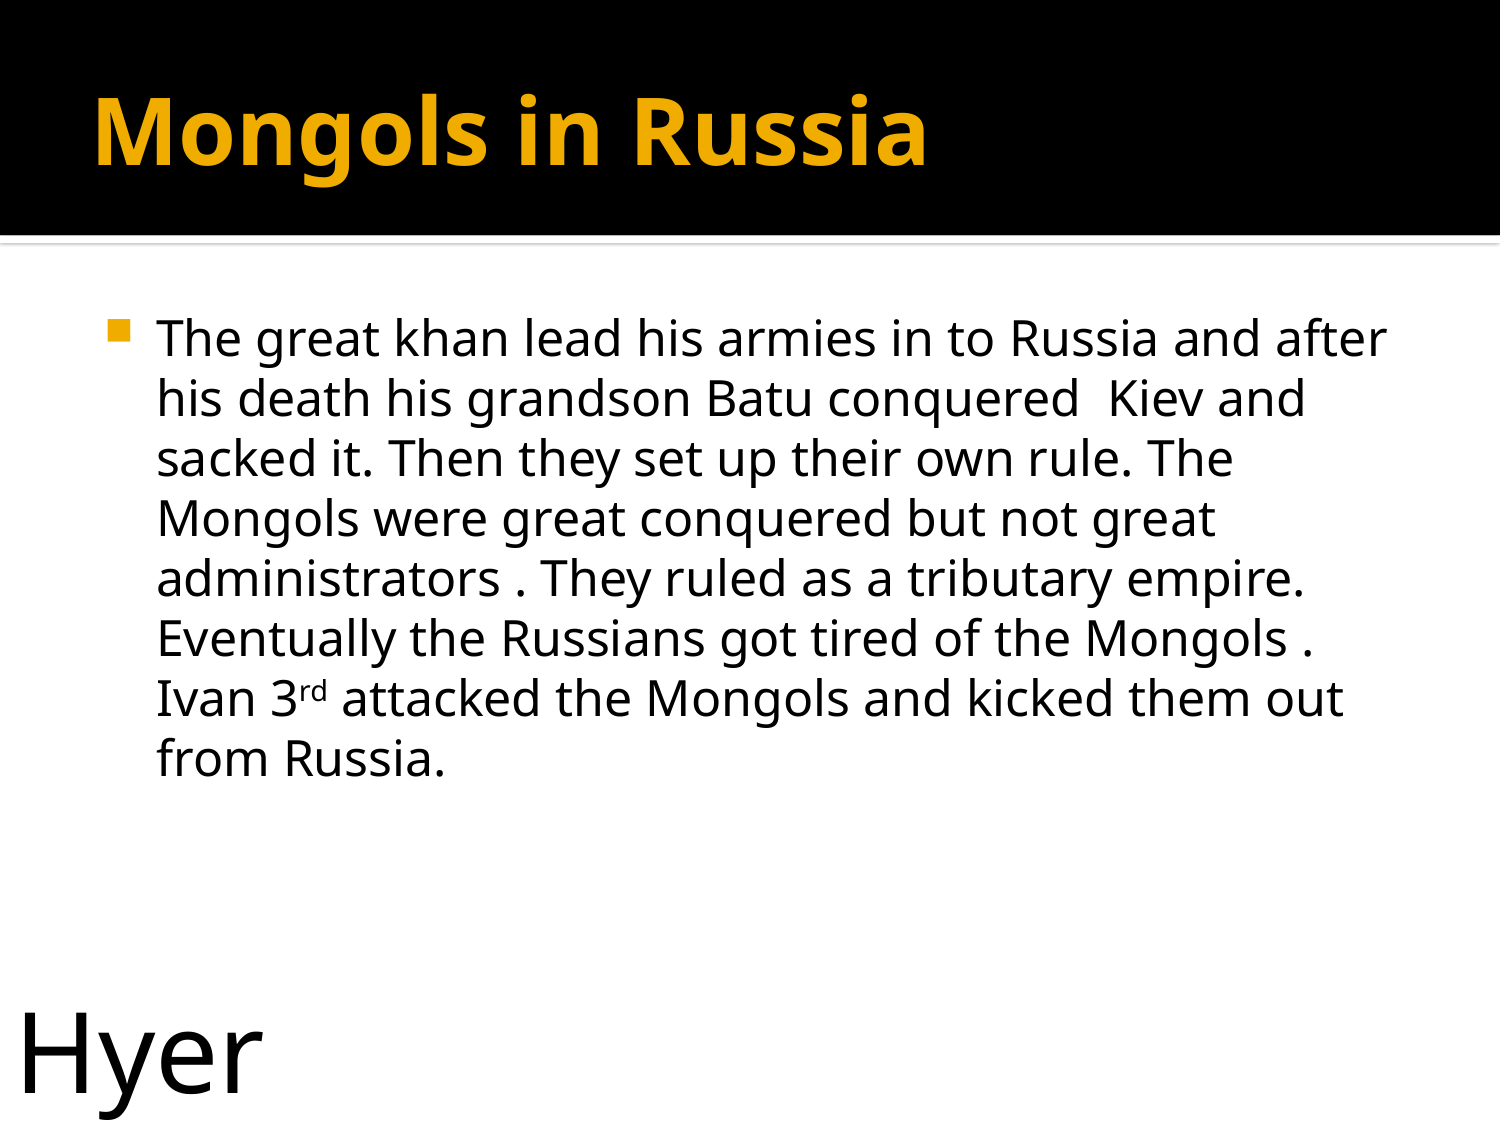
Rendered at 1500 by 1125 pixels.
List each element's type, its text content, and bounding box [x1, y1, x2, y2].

list The great khan lead his armies in to Russia and after his death his grandson Batu conquered Kiev and sacked it. Then they set up their own rule. The Mongols were great conquered but not great administrators . They ruled as a tributary empire. Eventually the Russians got tired of the Mongols . Ivan 3rd attacked the Mongols and kicked them out from Russia. [75, 291, 1425, 1050]
title Mongols in Russia [75, 25, 1425, 231]
text_box Hyeri [0, 973, 310, 1125]
